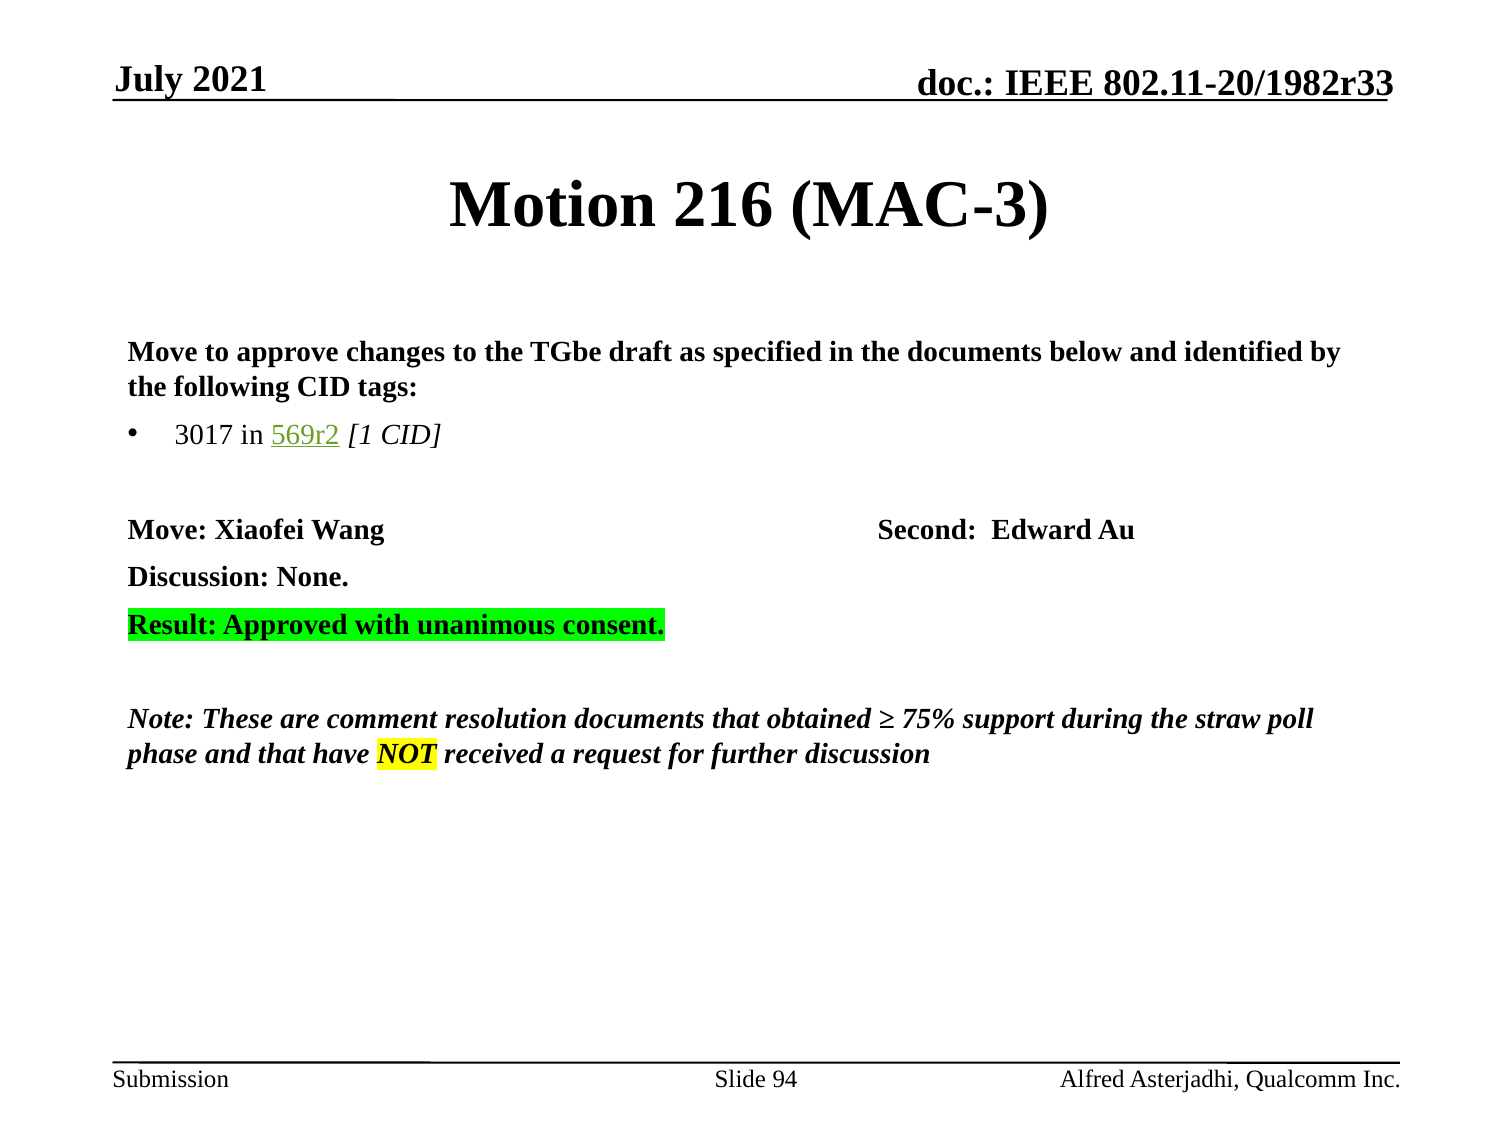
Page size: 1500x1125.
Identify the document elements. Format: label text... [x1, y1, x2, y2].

footer Alfred Asterjadhi, Qualcomm Inc. [878, 1061, 1402, 1093]
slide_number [114, 54, 423, 100]
slide_number Slide 94 [712, 1061, 800, 1123]
list Move to approve changes to the TGbe draft as specified in the documents below and identified by the following CID tags: 3017 in 569r2 [1 CID] Move: Xiaofei Wang Second: Edward Au Discussion: None. Result: Approved with unanimous consent. Note: These are comment resolution documents that obtained ≥ 75% support during the straw poll phase and that have NOT received a request for further discussion [112, 324, 1388, 1063]
title Motion 216 (MAC-3) [112, 112, 1388, 288]
